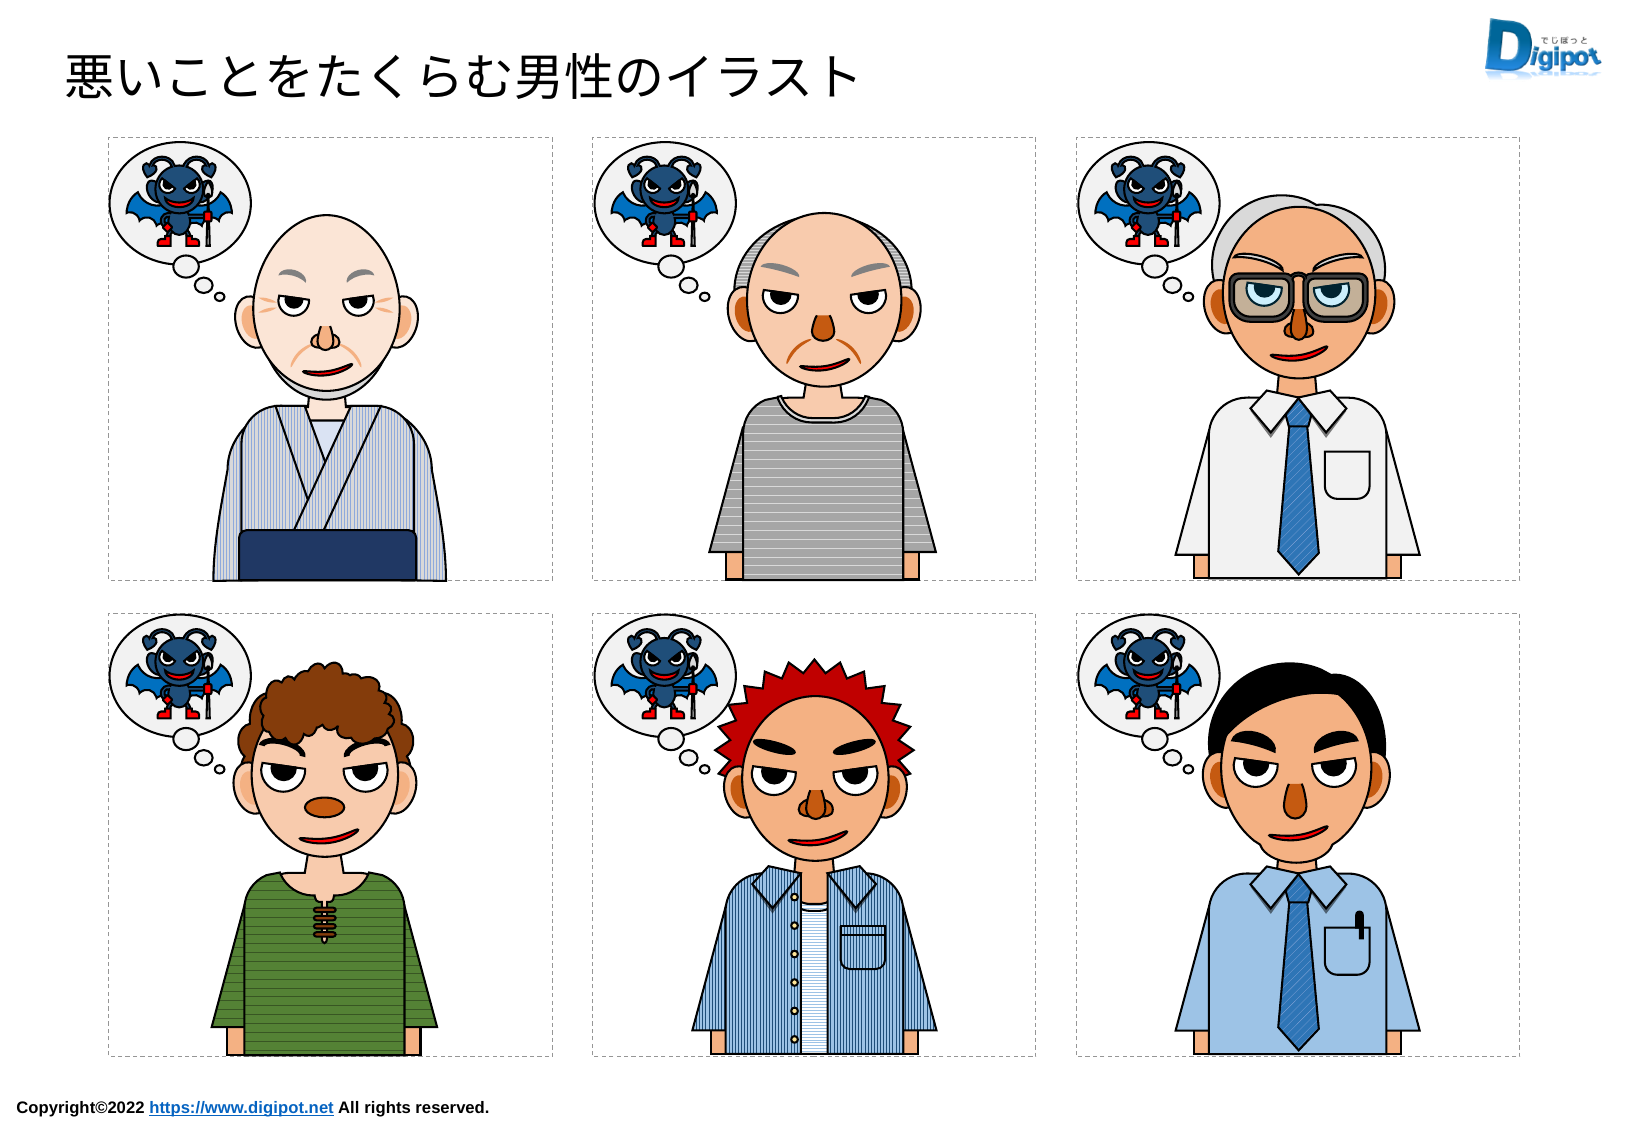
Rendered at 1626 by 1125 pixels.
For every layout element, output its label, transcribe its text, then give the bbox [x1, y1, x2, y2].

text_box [1078, 614, 1420, 1055]
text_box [109, 614, 437, 1056]
text_box 悪いことをたくらむ男性のイラスト [49, 38, 879, 113]
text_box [1078, 142, 1420, 579]
picture [1485, 18, 1602, 82]
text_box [594, 614, 937, 1054]
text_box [594, 141, 936, 580]
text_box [109, 142, 447, 581]
